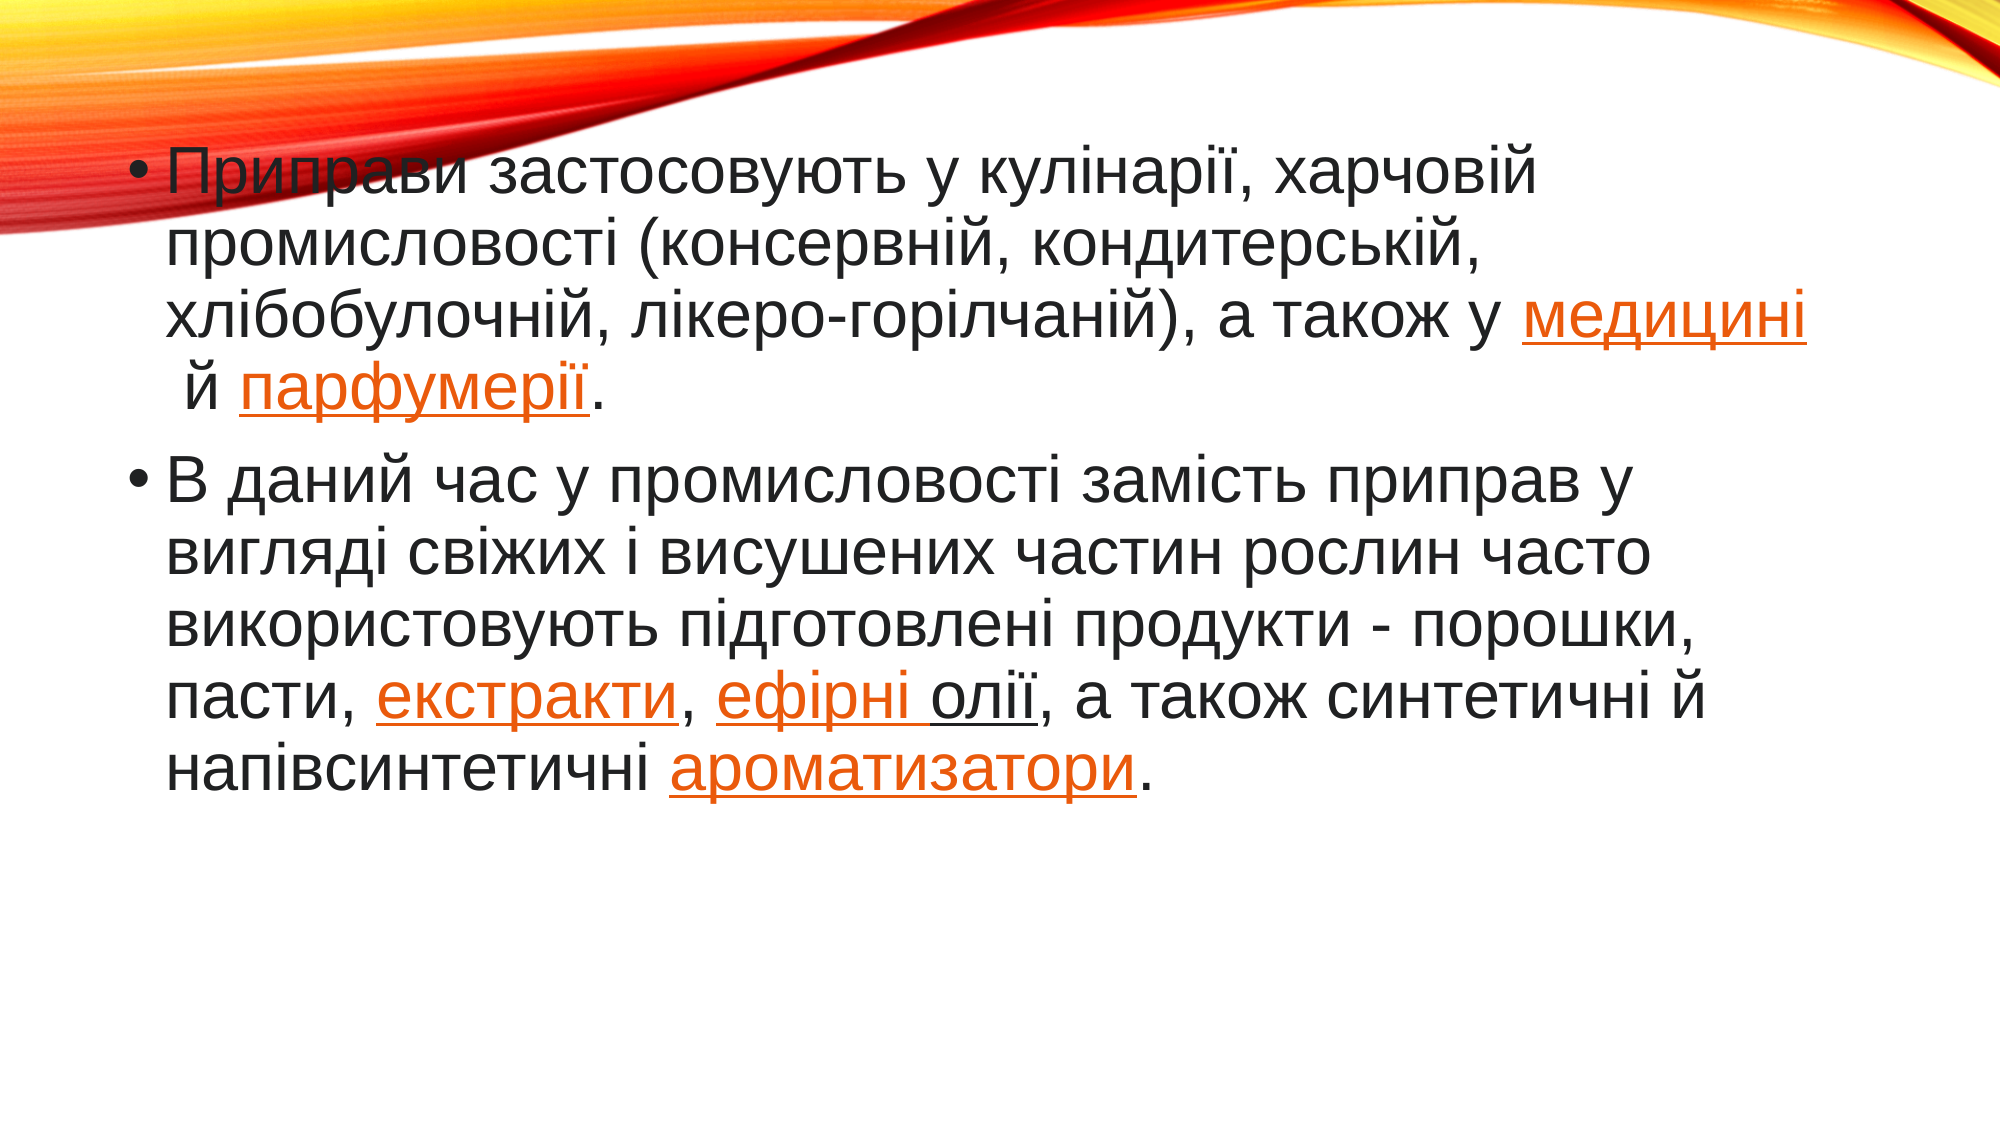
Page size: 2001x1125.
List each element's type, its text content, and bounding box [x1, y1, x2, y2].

picture [0, 0, 2000, 237]
list Приправи застосовують у кулінарії, харчовій промисловості (консервній, кондитерській, хлібобулочній, лікеро-горілчаній), а також у медицині й парфумерії. В даний час у промисловості замість приправ у вигляді свіжих і висушених частин рослин часто використовують підготовлені продукти - порошки, пасти, екстракти, ефірні олії, а також синтетичні й напівсинтетичні ароматизатори. [112, 128, 1888, 1021]
